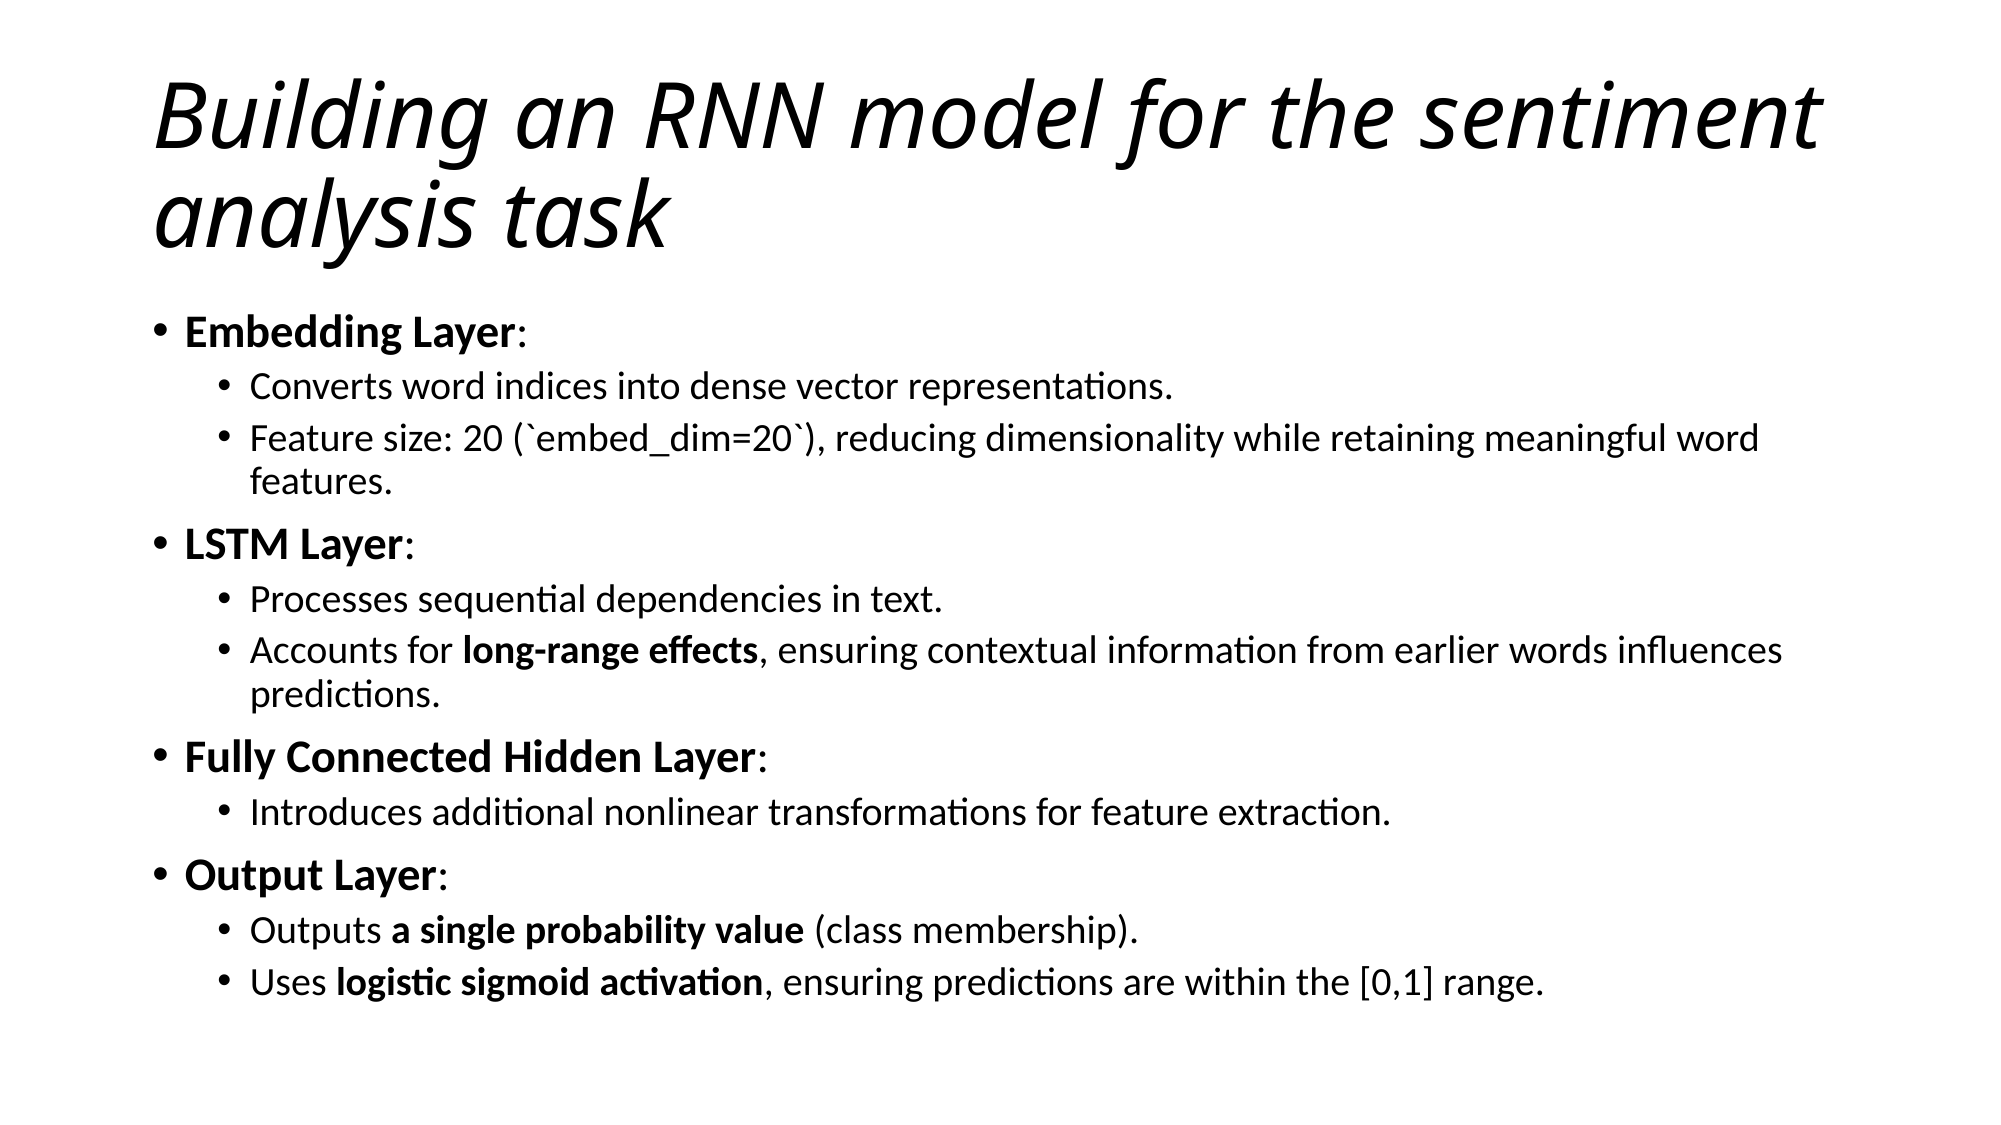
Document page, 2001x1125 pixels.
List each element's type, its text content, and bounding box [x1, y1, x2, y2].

list Embedding Layer: Converts word indices into dense vector representations. Feature size: 20 (`embed_dim=20`), reducing dimensionality while retaining meaningful word features. LSTM Layer: Processes sequential dependencies in text. Accounts for long-range effects, ensuring contextual information from earlier words influences predictions. Fully Connected Hidden Layer: Introduces additional nonlinear transformations for feature extraction. Output Layer: Outputs a single probability value (class membership). Uses logistic sigmoid activation, ensuring predictions are within the [0,1] range. [137, 299, 1863, 1014]
title Building an RNN model for the sentiment analysis task [137, 59, 1863, 278]
